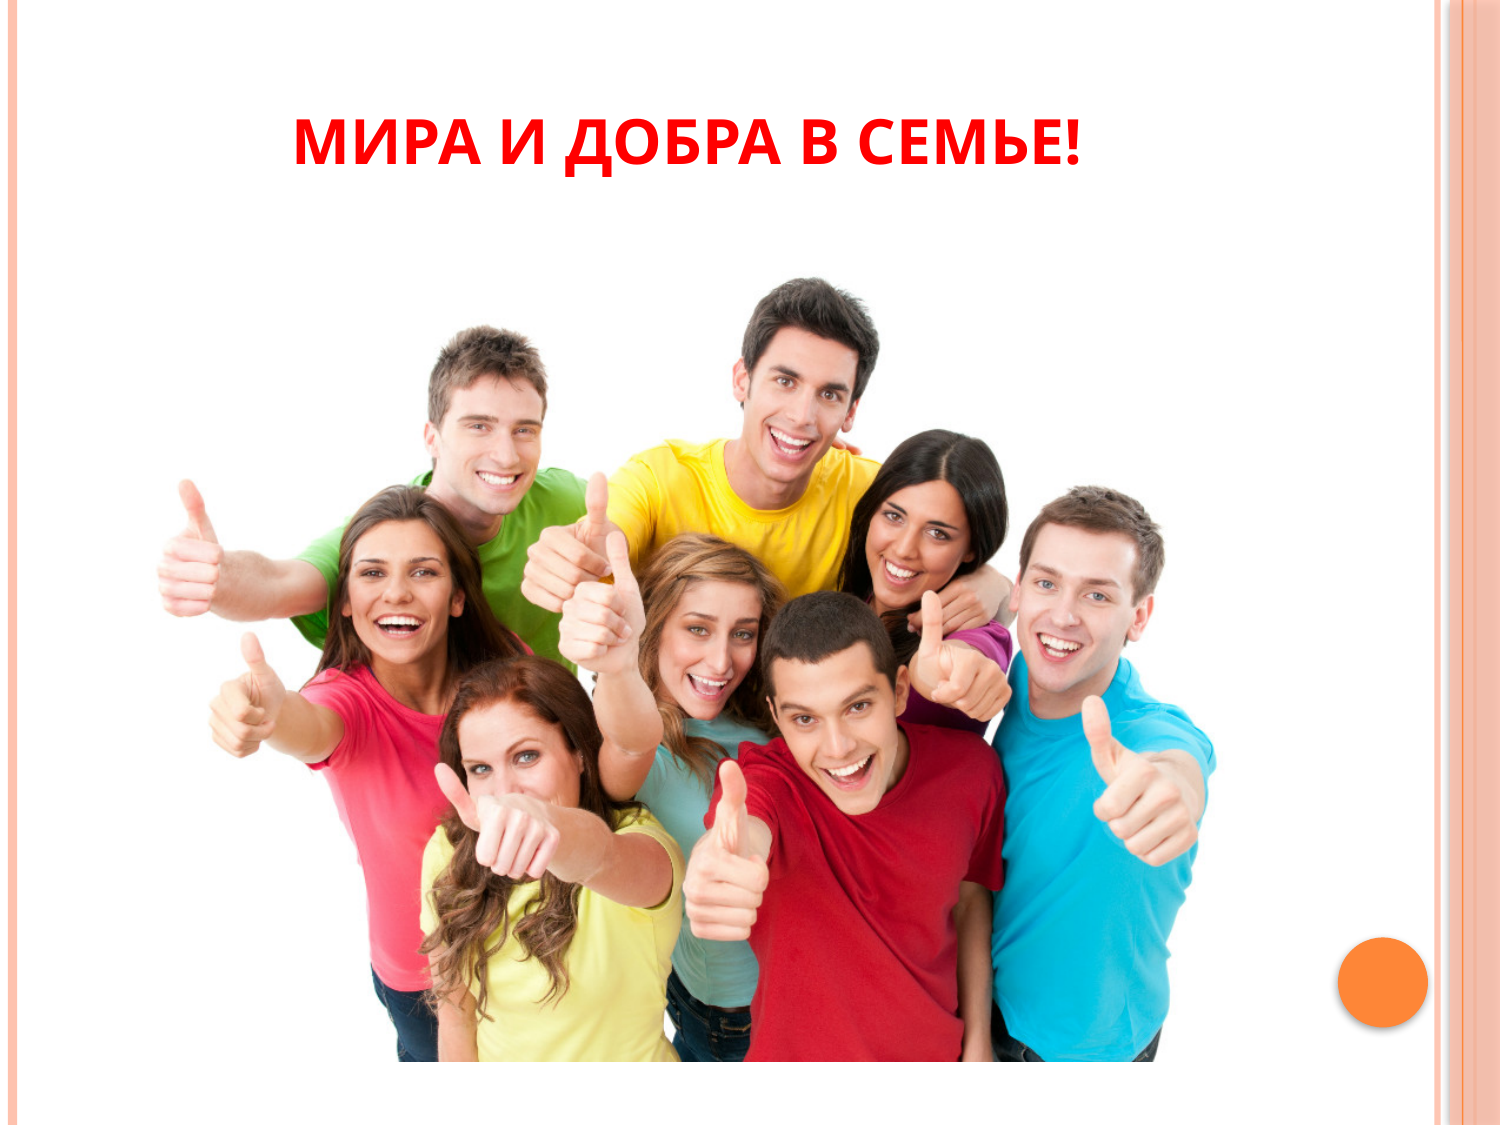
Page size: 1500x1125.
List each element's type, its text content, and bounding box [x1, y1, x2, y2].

title Мира и добра в семье! [75, 45, 1300, 185]
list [84, 261, 1290, 1063]
